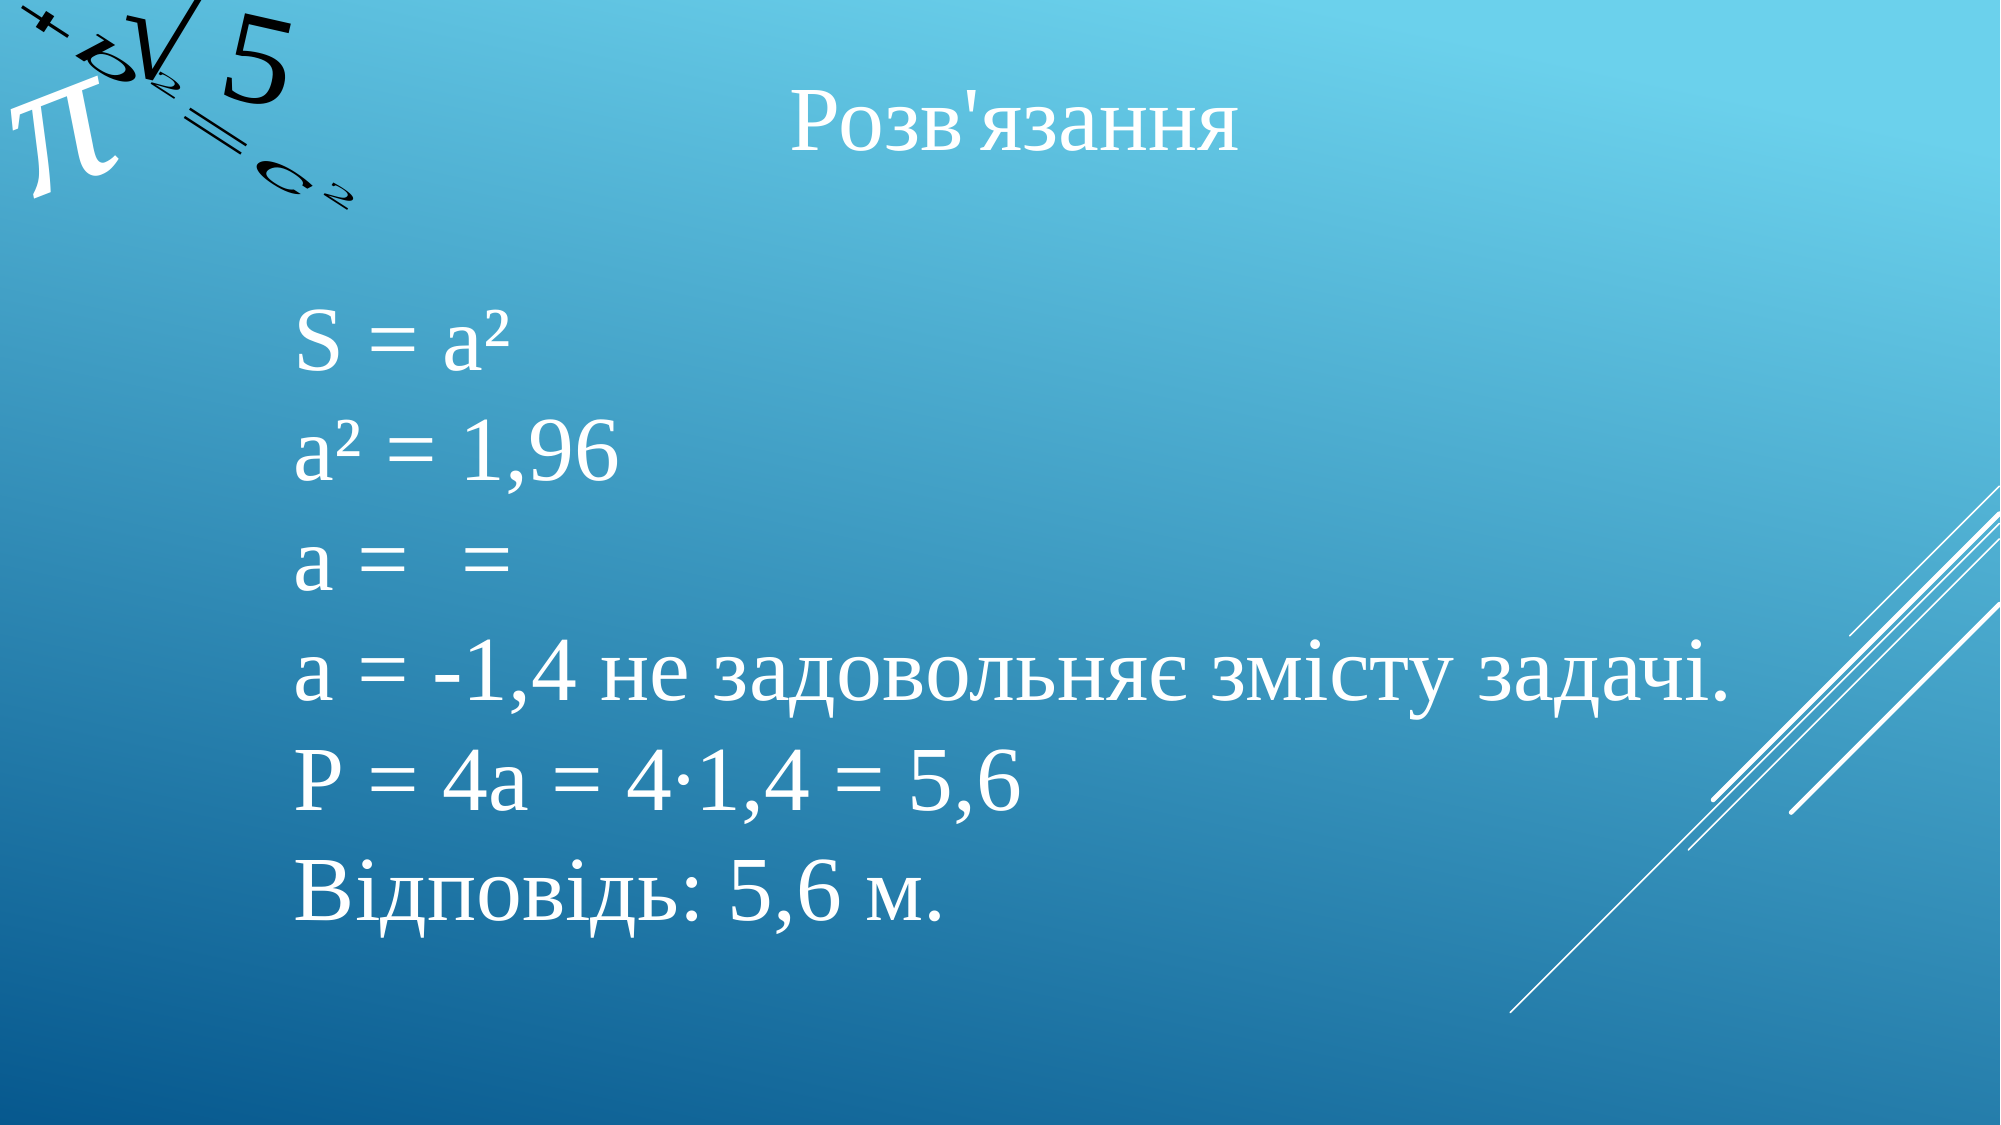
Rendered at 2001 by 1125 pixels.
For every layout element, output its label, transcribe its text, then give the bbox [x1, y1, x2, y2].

text_box π [0, 0, 126, 249]
